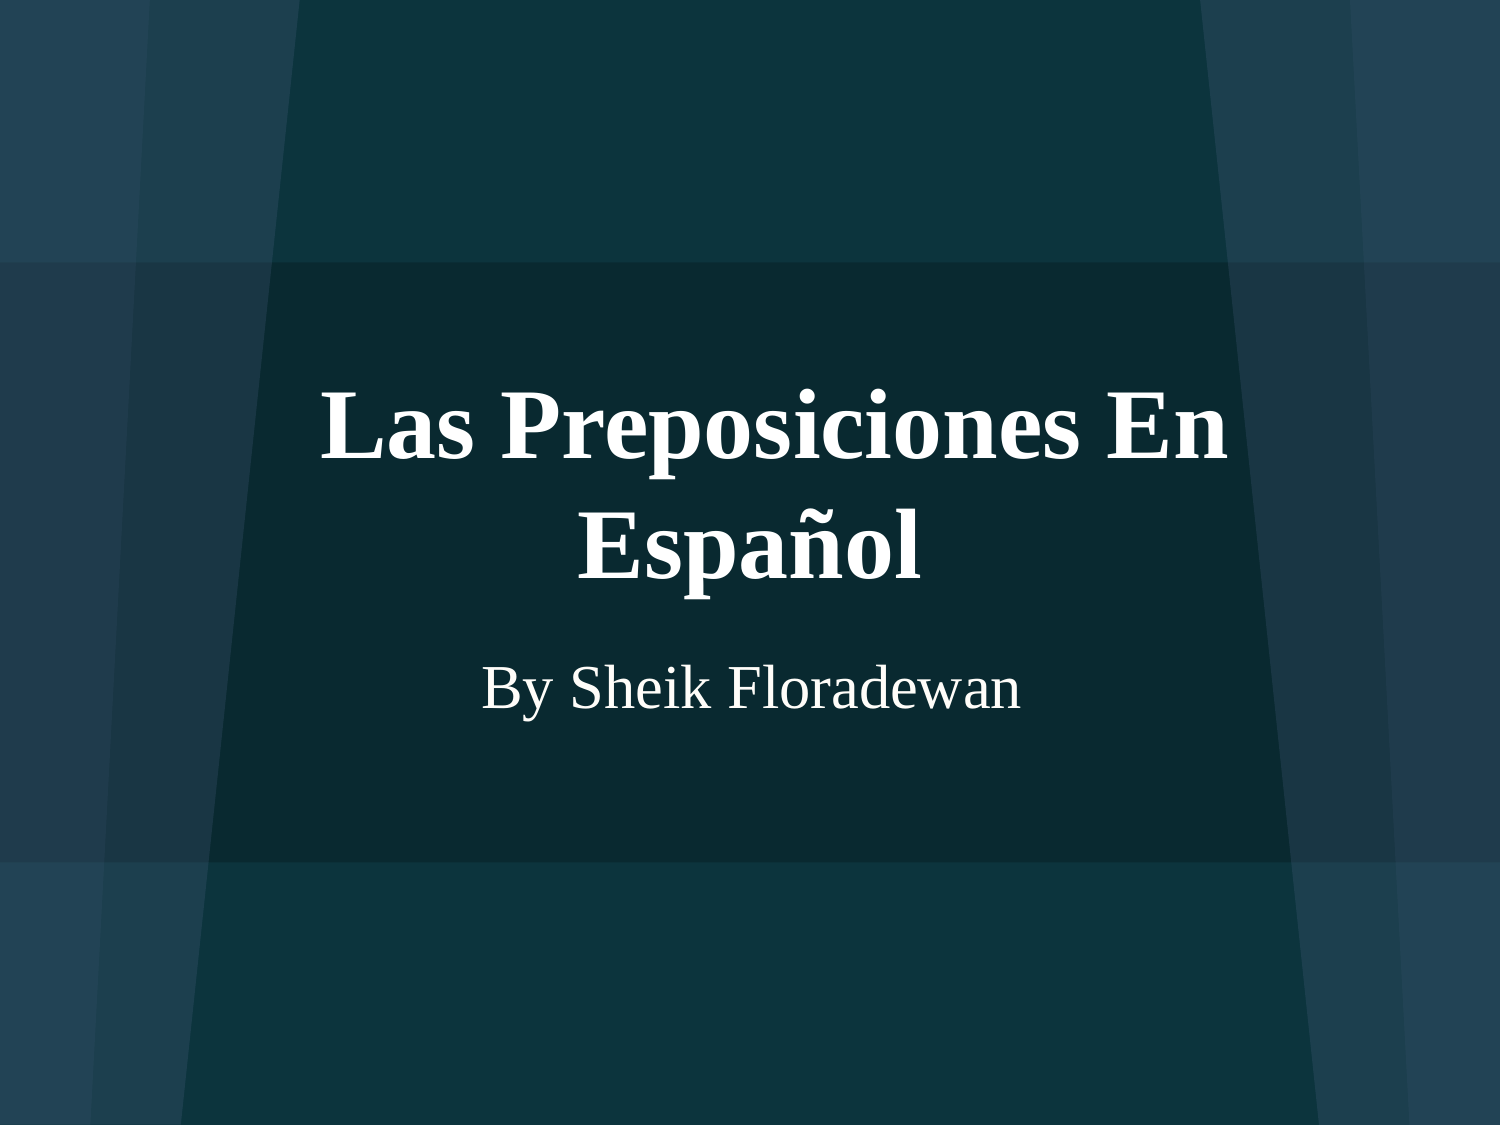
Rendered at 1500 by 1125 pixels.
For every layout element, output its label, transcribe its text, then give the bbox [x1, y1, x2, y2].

title Las Preposiciones En Español [112, 342, 1388, 614]
subtitle By Sheik Floradewan [29, 631, 1305, 776]
